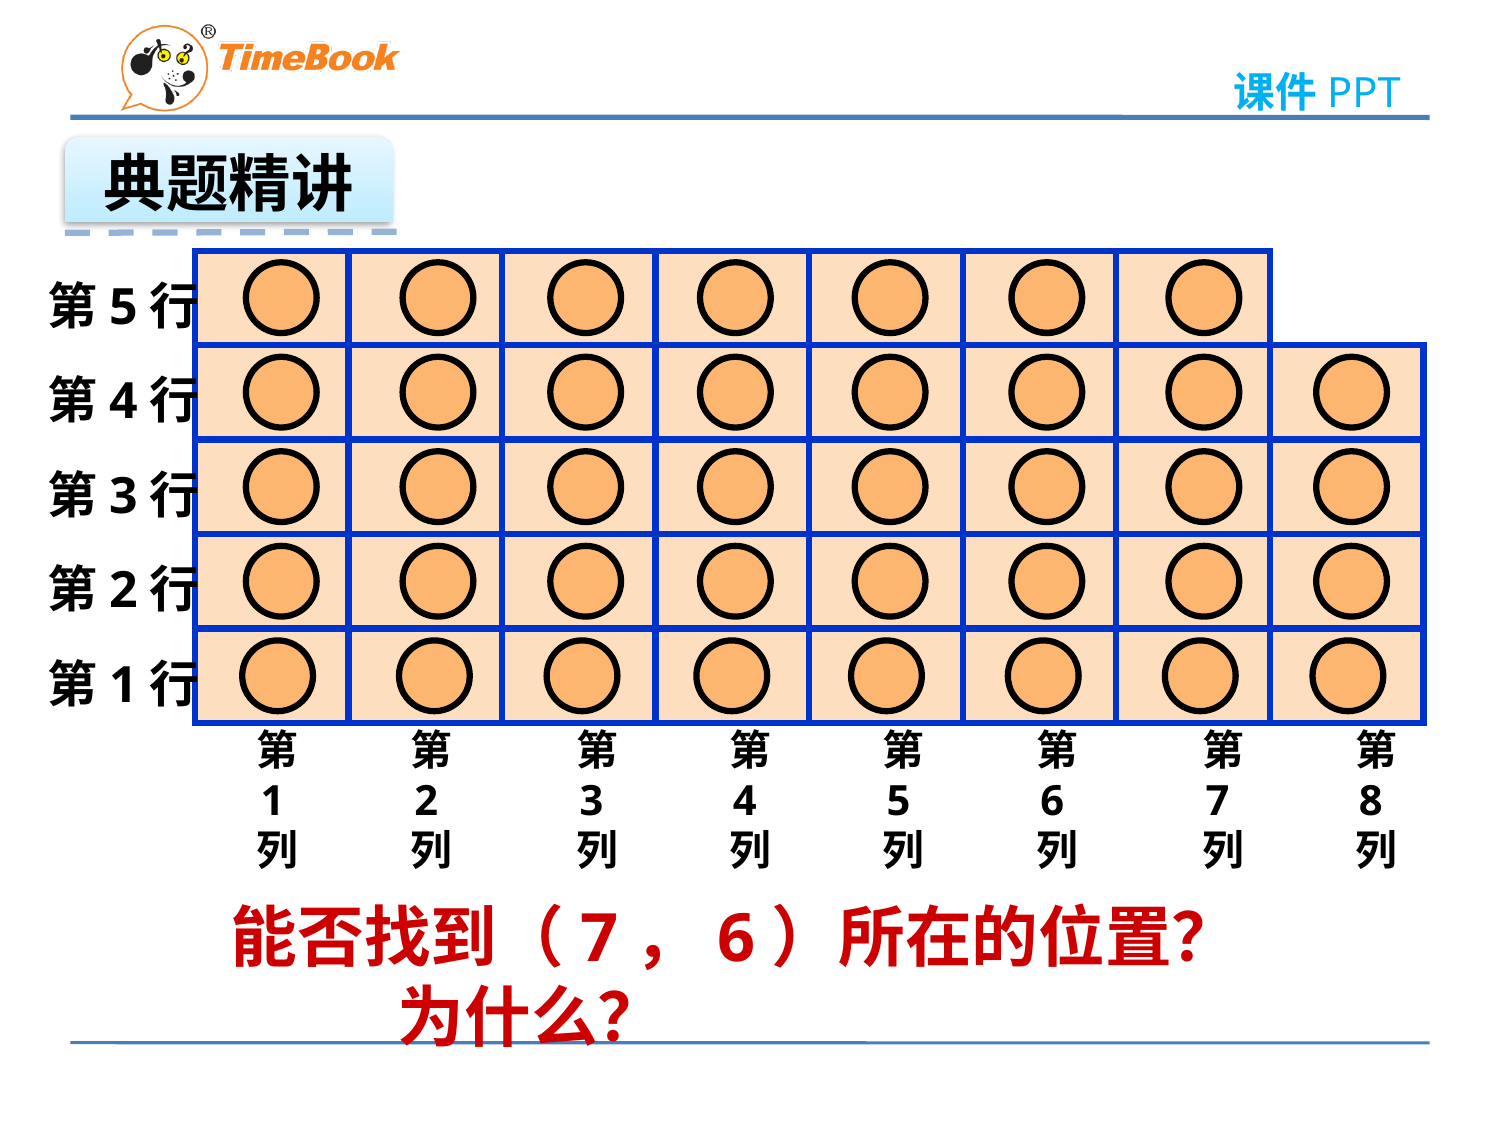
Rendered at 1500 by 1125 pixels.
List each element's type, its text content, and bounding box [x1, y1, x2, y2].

text_box [854, 356, 926, 428]
text_box 第5行 [32, 267, 215, 342]
picture [118, 22, 408, 113]
text_box [195, 629, 348, 724]
text_box [851, 640, 922, 712]
text_box [655, 629, 809, 714]
text_box [962, 629, 1116, 714]
text_box [245, 451, 317, 523]
text_box [962, 440, 1116, 535]
text_box [533, 66, 948, 250]
text_box [402, 262, 474, 334]
text_box [550, 451, 622, 523]
text_box [245, 262, 317, 334]
text_box [1012, 262, 1082, 333]
text_box 第4行 [32, 361, 215, 437]
text_box [696, 640, 768, 712]
text_box [402, 545, 474, 617]
text_box [1316, 451, 1387, 523]
text_box [854, 545, 926, 617]
text_box 第3行 [32, 455, 215, 531]
text_box [1164, 640, 1236, 712]
text_box [1011, 451, 1083, 523]
text_box 第1行 [32, 645, 215, 720]
text_box [502, 250, 655, 346]
text_box [962, 535, 1116, 629]
text_box [550, 545, 622, 617]
text_box [546, 640, 618, 712]
text_box [1269, 629, 1424, 724]
text_box [1007, 640, 1079, 712]
text_box [1116, 535, 1269, 629]
text_box 能否找到（7，6）所在的位置？ 为什么？ [216, 886, 1441, 1062]
text_box [195, 250, 348, 346]
text_box [348, 346, 502, 440]
text_box [502, 535, 655, 629]
text_box [1269, 535, 1424, 629]
text_box [655, 250, 809, 346]
text_box [1312, 640, 1384, 712]
text_box [1011, 356, 1083, 428]
text_box [1116, 440, 1269, 535]
text_box [809, 250, 962, 346]
text_box [854, 451, 926, 523]
text_box [1168, 451, 1240, 523]
text_box [1116, 629, 1269, 714]
text_box [699, 356, 771, 428]
text_box [1168, 262, 1240, 334]
text_box [1116, 346, 1269, 440]
text_box [1269, 440, 1424, 535]
text_box [245, 545, 317, 617]
text_box [809, 535, 962, 629]
text_box [348, 250, 502, 346]
text_box [195, 440, 348, 535]
text_box [1168, 545, 1240, 617]
text_box [348, 440, 502, 535]
text_box [402, 356, 474, 428]
text_box [195, 535, 348, 629]
text_box [348, 629, 502, 714]
text_box [550, 356, 622, 428]
text_box [1269, 345, 1424, 440]
text_box [502, 346, 655, 440]
text_box [1316, 356, 1387, 428]
text_box [502, 629, 655, 714]
text_box [245, 356, 317, 428]
text_box [655, 535, 809, 629]
text_box [699, 545, 771, 617]
text_box [242, 640, 313, 712]
text_box [1011, 545, 1083, 617]
text_box [655, 440, 809, 535]
text_box [854, 262, 926, 334]
text_box [195, 346, 348, 440]
text_box 第2行 [32, 550, 215, 626]
text_box [699, 262, 771, 334]
text_box [962, 346, 1116, 440]
text_box [809, 629, 962, 714]
text_box 典题精讲 [64, 136, 394, 223]
text_box [1168, 356, 1240, 428]
text_box [550, 262, 622, 334]
text_box [348, 535, 502, 629]
text_box [1116, 250, 1270, 346]
text_box [398, 640, 470, 712]
text_box [655, 346, 809, 440]
text_box [809, 346, 962, 440]
text_box [699, 451, 771, 523]
text_box [1316, 545, 1387, 617]
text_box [241, 715, 1412, 882]
text_box [809, 440, 962, 535]
text_box [502, 440, 655, 535]
text_box [402, 451, 474, 523]
text_box [962, 250, 1116, 346]
